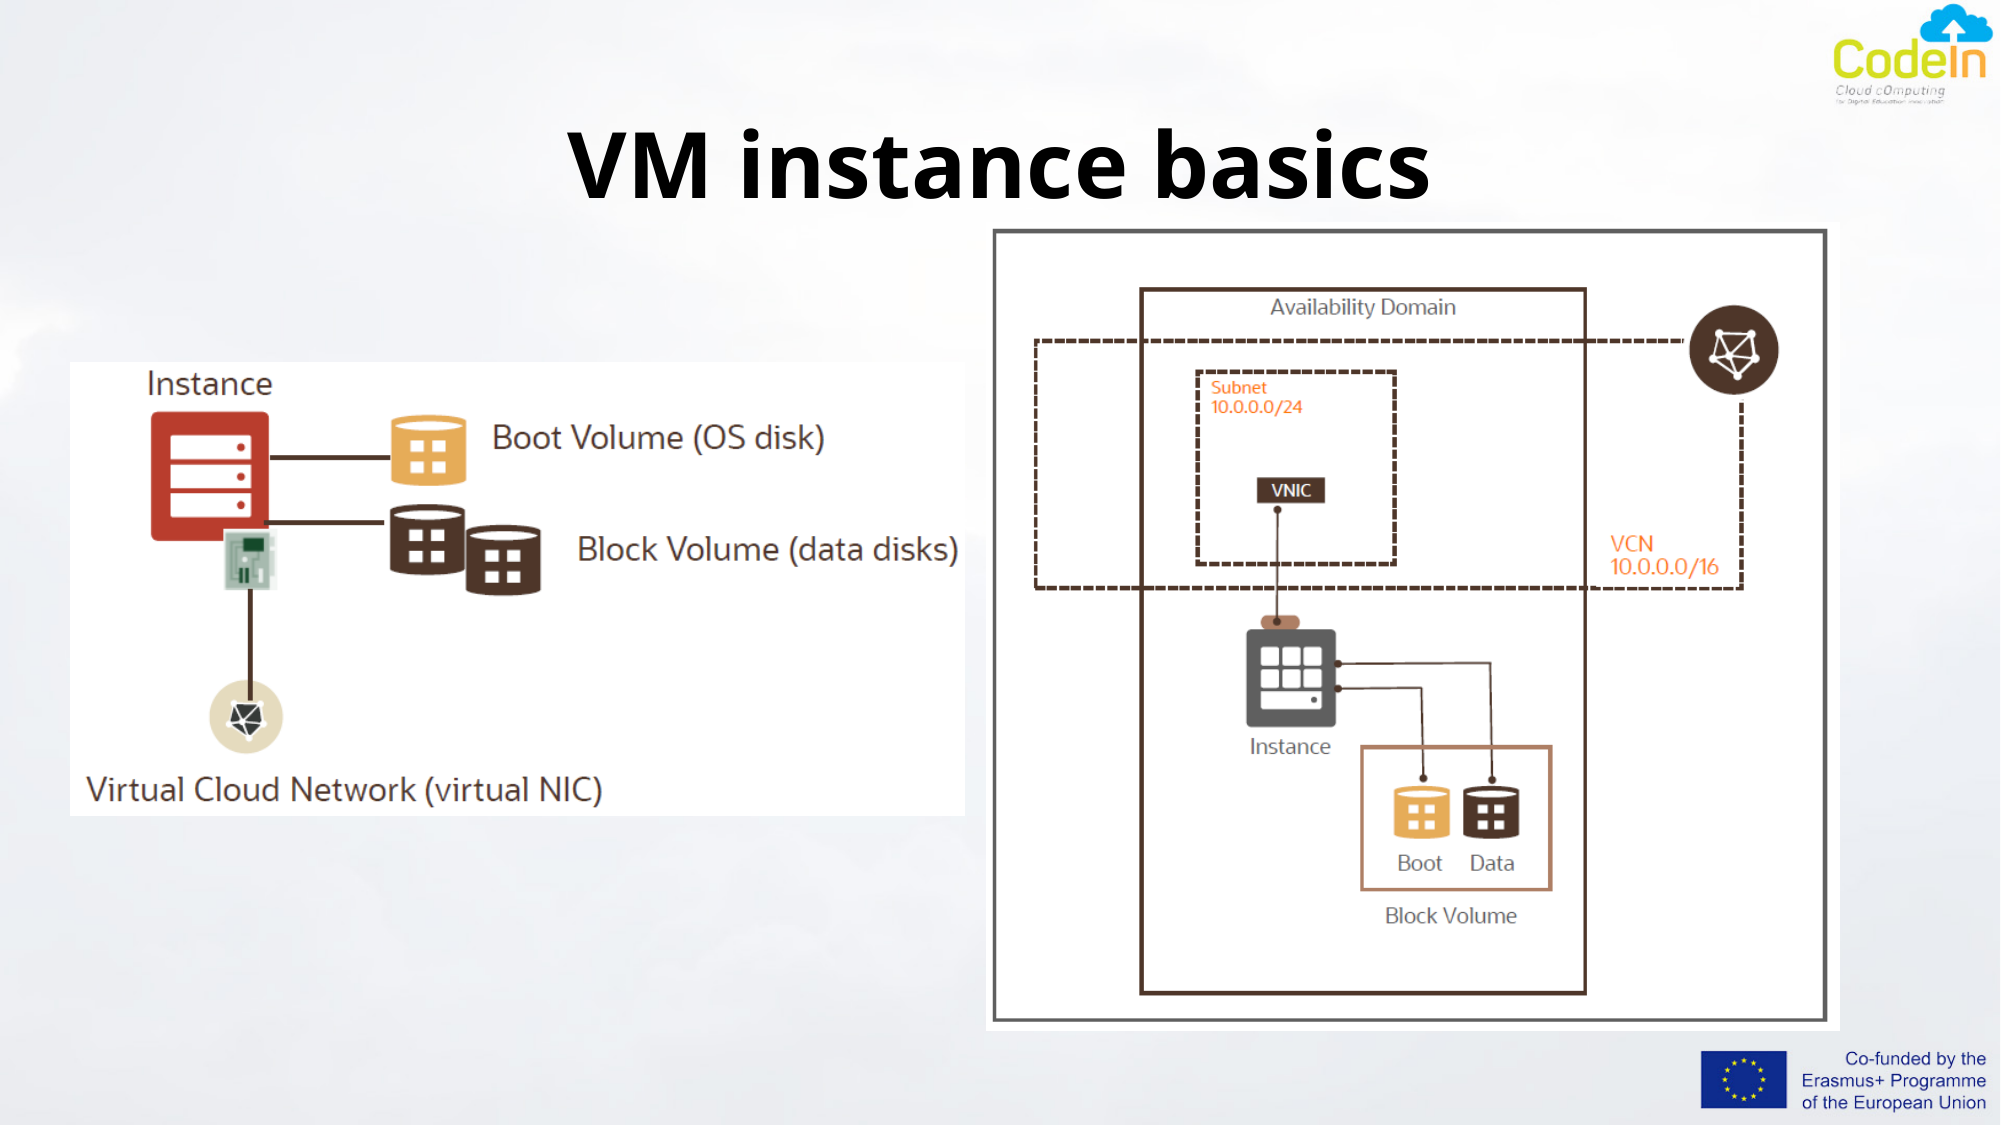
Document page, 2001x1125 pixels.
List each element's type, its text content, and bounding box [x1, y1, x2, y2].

title VM instance basics [137, 59, 1863, 278]
picture [0, 0, 2001, 1125]
